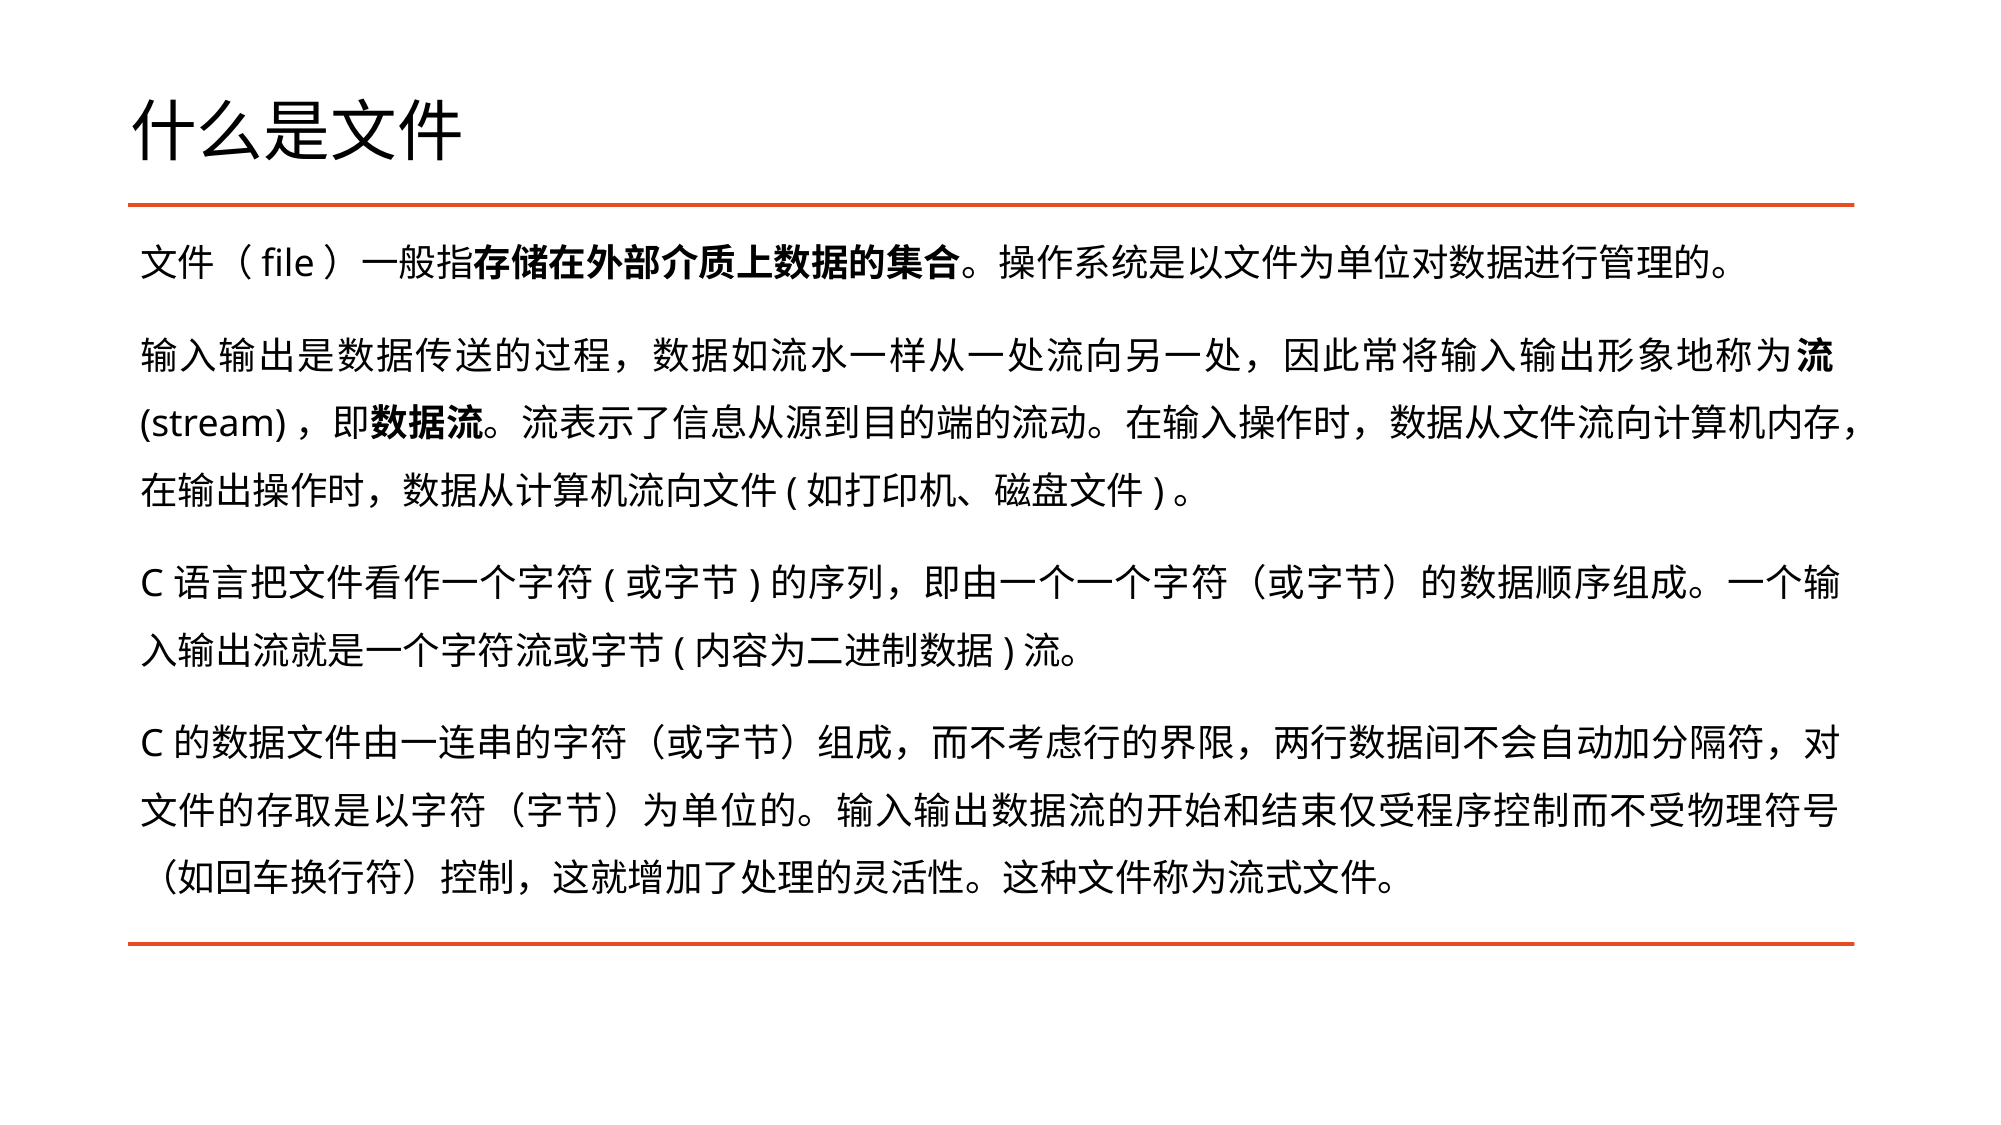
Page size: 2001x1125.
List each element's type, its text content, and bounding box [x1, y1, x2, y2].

title 什么是文件 [115, 24, 1841, 243]
